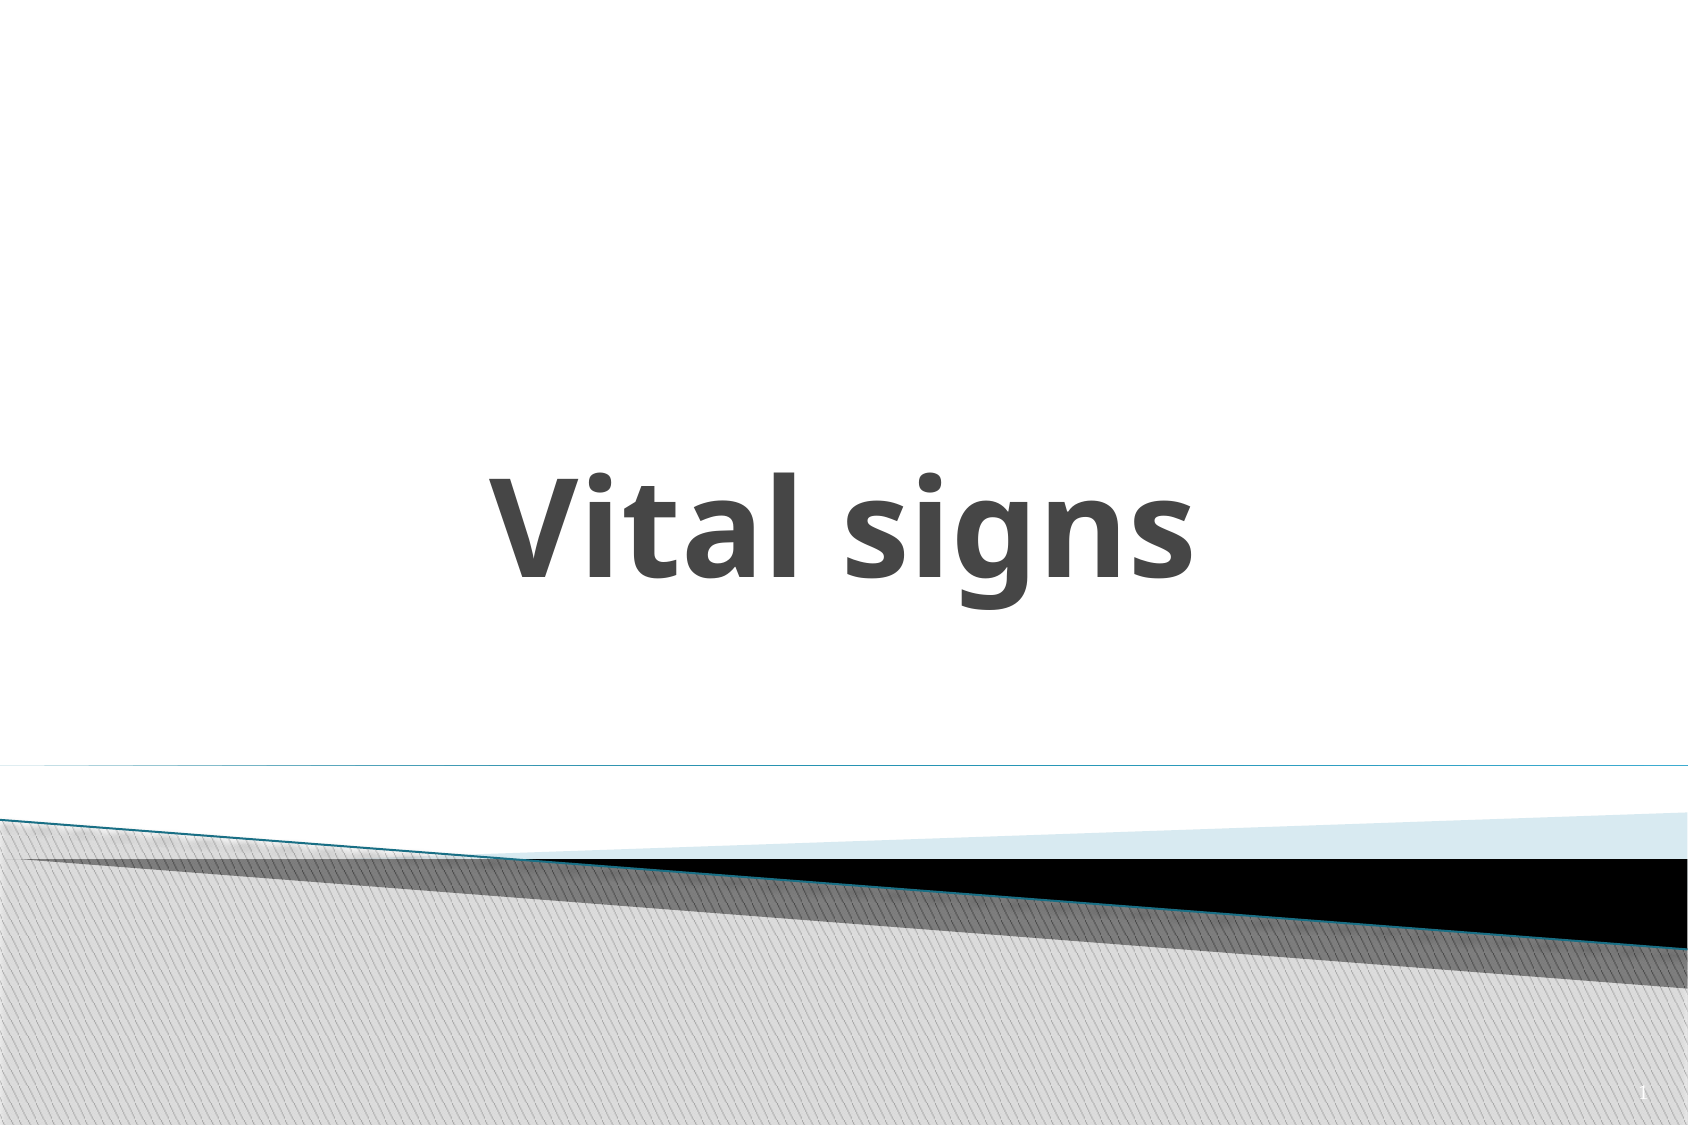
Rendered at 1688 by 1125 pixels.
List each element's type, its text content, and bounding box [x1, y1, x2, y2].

picture [6, 859, 1688, 989]
title Vital signs [84, 247, 1604, 613]
slide_number 1 [1595, 1051, 1664, 1112]
